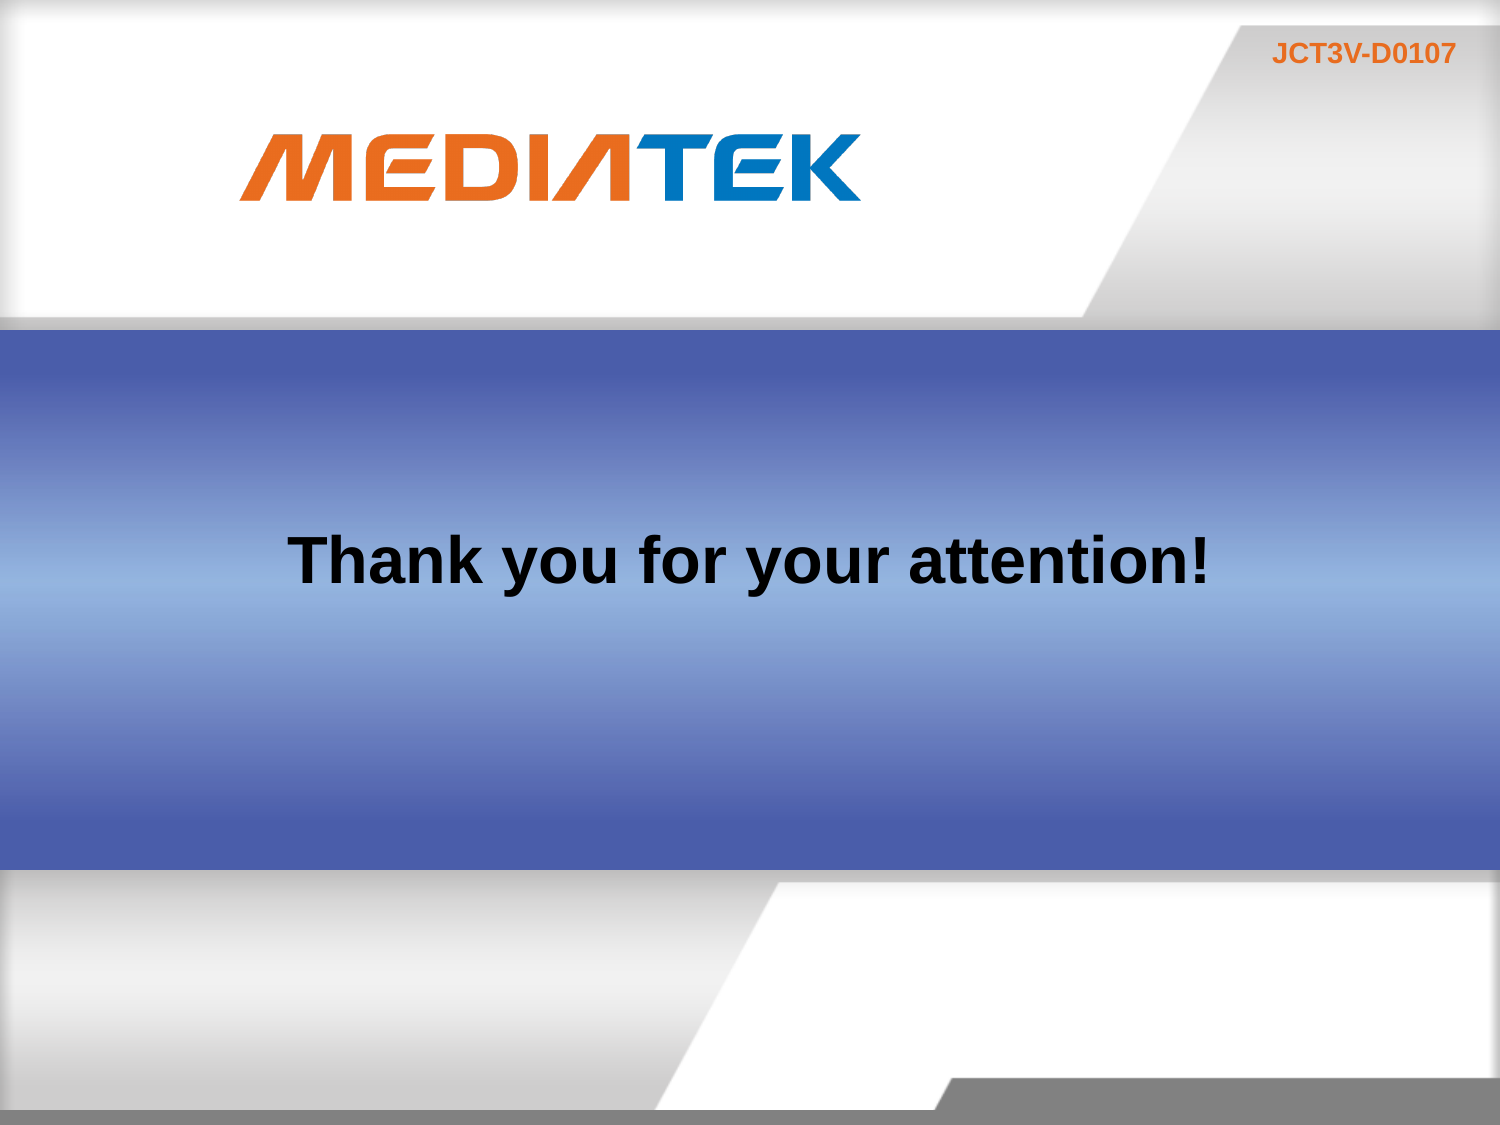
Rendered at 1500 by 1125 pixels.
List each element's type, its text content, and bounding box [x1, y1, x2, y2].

title Thank you for your attention! [50, 438, 1450, 676]
picture [0, 0, 1500, 1125]
